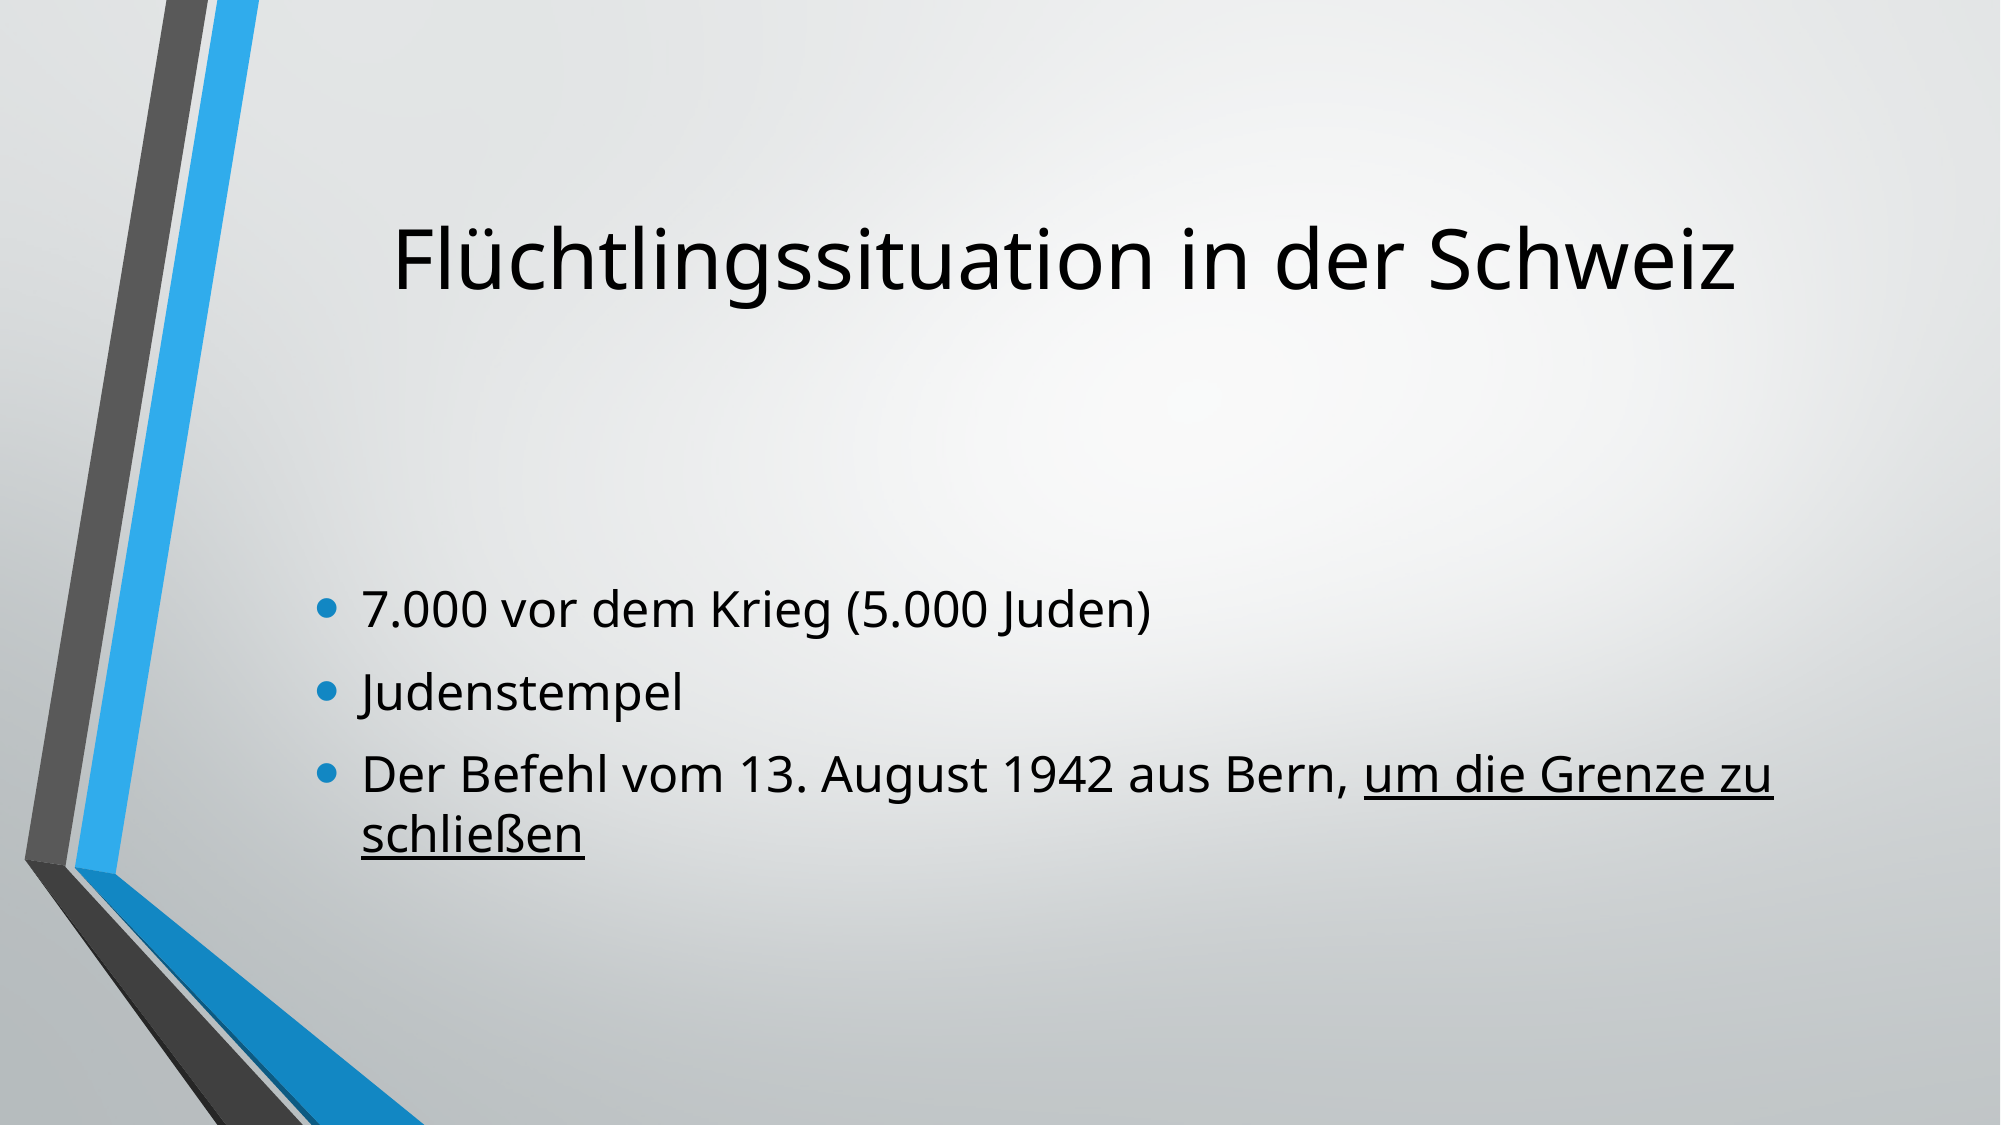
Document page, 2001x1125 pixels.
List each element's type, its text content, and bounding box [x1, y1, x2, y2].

list 7.000 vor dem Krieg (5.000 Juden) Judenstempel Der Befehl vom 13. August 1942 aus Bern, um die Grenze zu schließen [299, 399, 1943, 1041]
title Flüchtlingssituation in der Schweiz [243, 112, 1887, 400]
